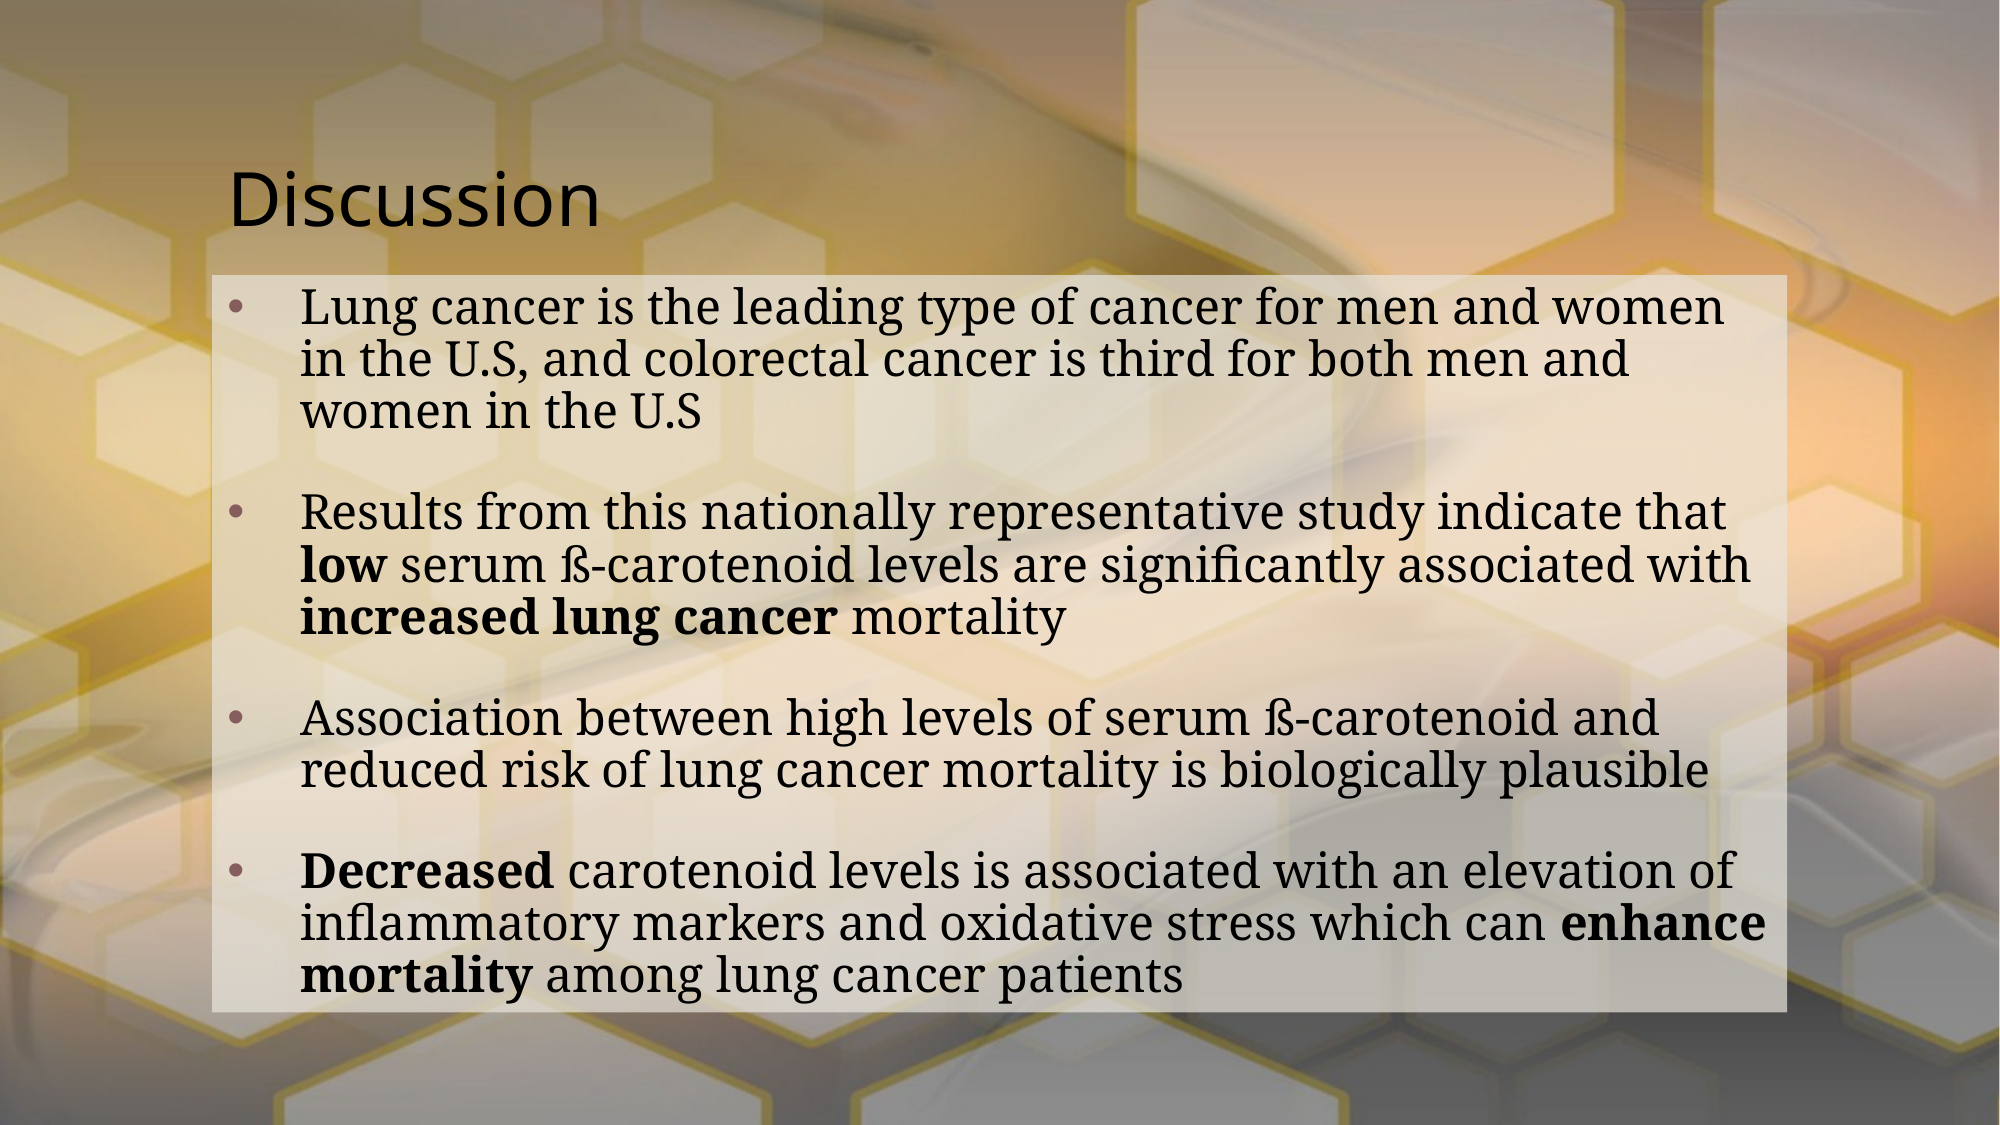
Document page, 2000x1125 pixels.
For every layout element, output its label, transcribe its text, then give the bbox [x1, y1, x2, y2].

picture [0, 0, 2000, 1125]
list Lung cancer is the leading type of cancer for men and women in the U.S, and colorectal cancer is third for both men and women in the U.S Results from this nationally representative study indicate that low serum ß-carotenoid levels are significantly associated with increased lung cancer mortality Association between high levels of serum ß-carotenoid and reduced risk of lung cancer mortality is biologically plausible Decreased carotenoid levels is associated with an elevation of inflammatory markers and oxidative stress which can enhance mortality among lung cancer patients [212, 275, 1788, 1013]
title Discussion [212, 62, 1788, 250]
